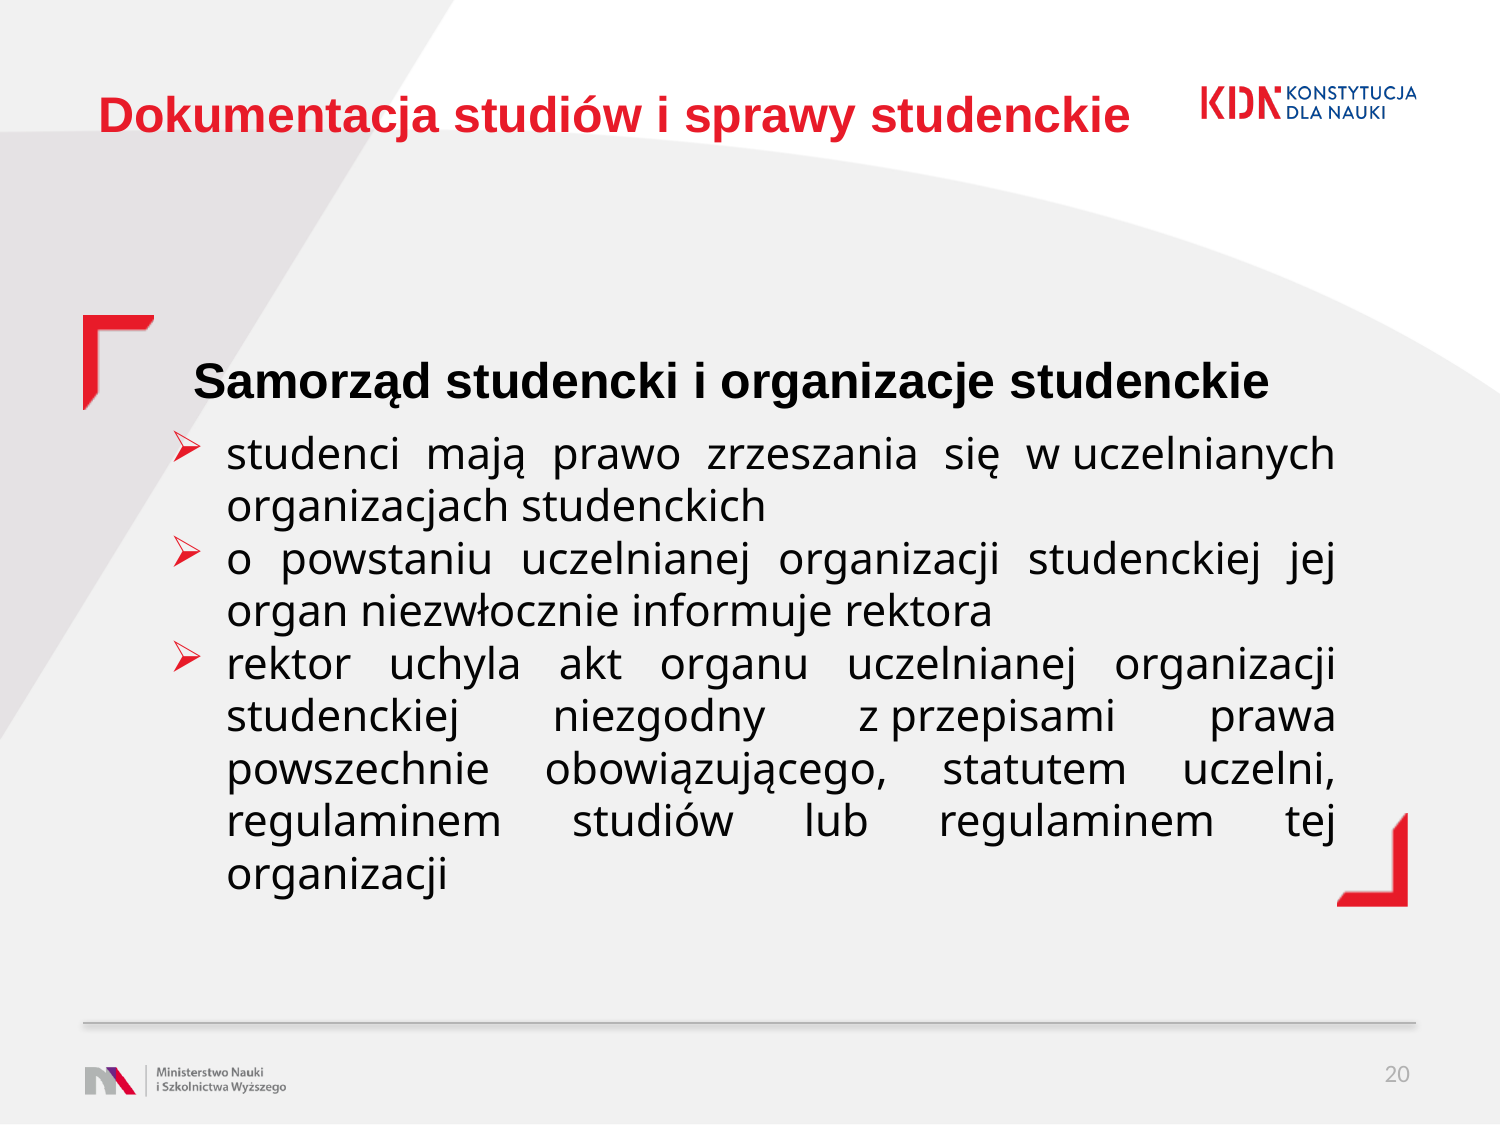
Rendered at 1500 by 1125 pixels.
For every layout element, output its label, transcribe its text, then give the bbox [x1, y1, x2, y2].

text_box Samorząd studencki i organizacje studenckie [178, 340, 1341, 416]
picture [0, 0, 1500, 1125]
title Dokumentacja studiów i sprawy studenckie [83, 74, 1170, 143]
list studenci mają prawo zrzeszania się w uczelnianych organizacjach studenckich o powstaniu uczelnianej organizacji studenckiej jej organ niezwłocznie informuje rektora rektor uchyla akt organu uczelnianej organizacji studenckiej niezgodny z przepisami prawa powszechnie obowiązującego, statutem uczelni, regulaminem studiów lub regulaminem tej organizacji [112, 418, 1353, 895]
slide_number 20 [1074, 1042, 1425, 1103]
